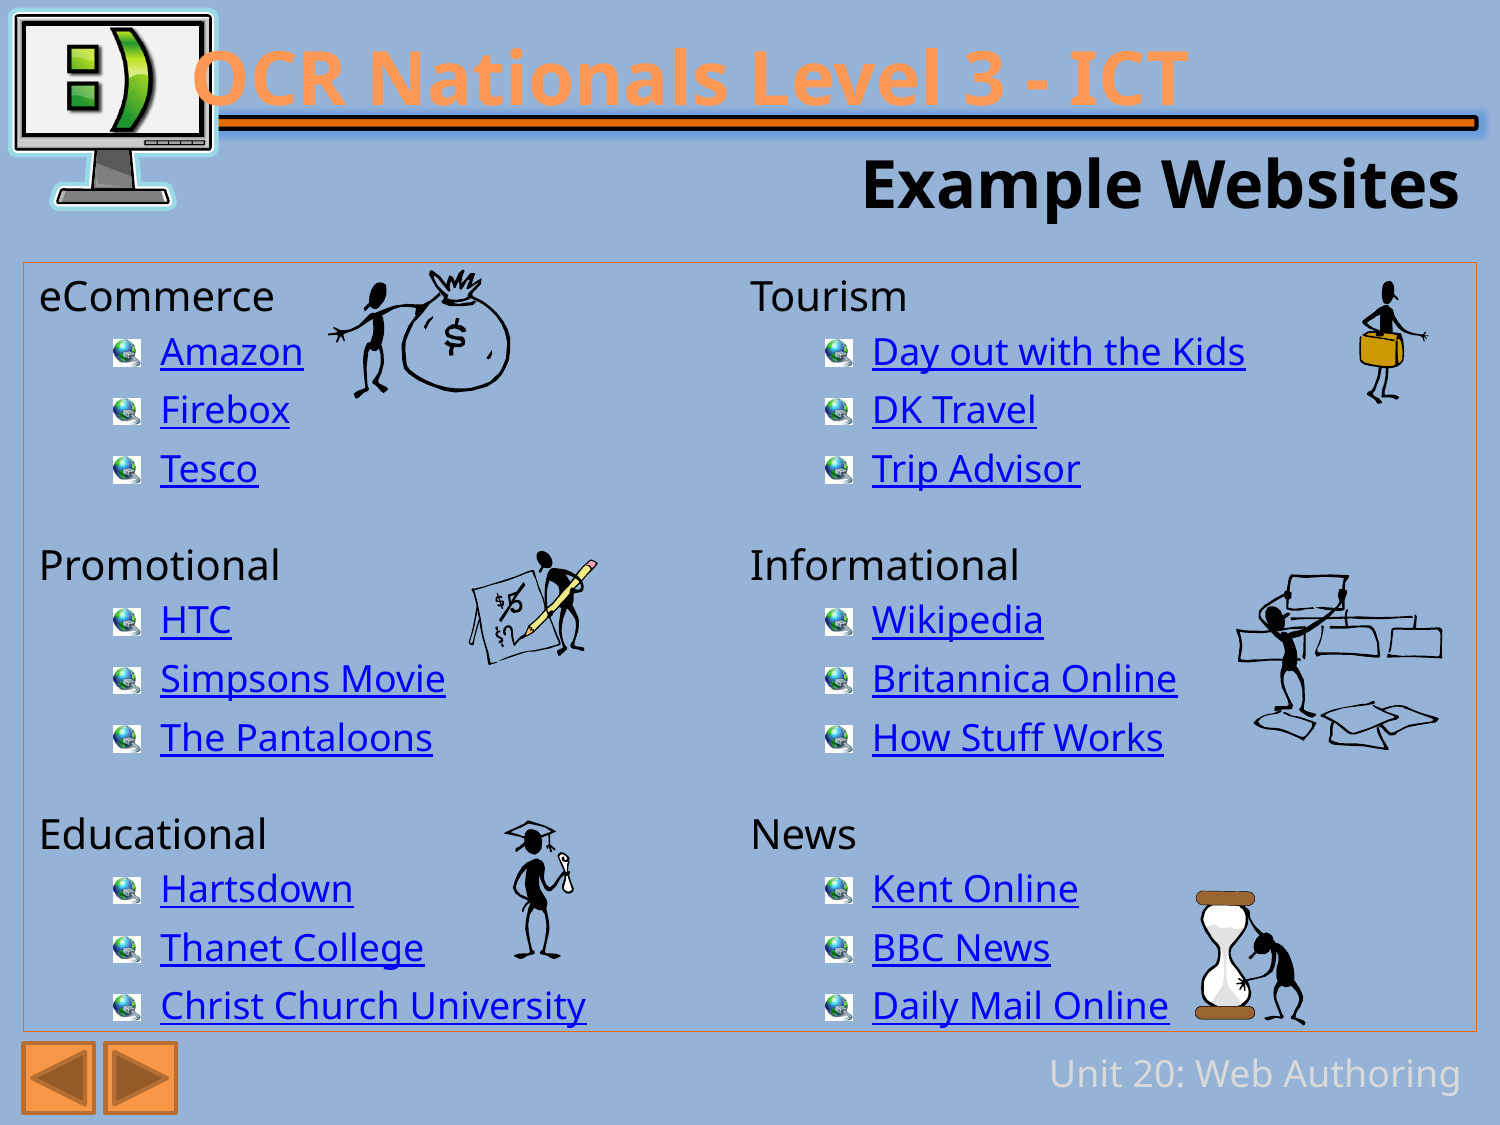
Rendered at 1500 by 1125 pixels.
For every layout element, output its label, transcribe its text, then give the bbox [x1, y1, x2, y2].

picture [113, 877, 141, 904]
picture [113, 725, 141, 753]
list eCommerce Amazon Firebox Tesco Promotional HTC Simpsons Movie The Pantaloons Educational Hartsdown Thanet College Christ Church University Tourism Day out with the Kids DK Travel Trip Advisor Informational Wikipedia Britannica Online How Stuff Works News Kent Online BBC News Daily Mail Online [23, 262, 1477, 1032]
picture [113, 339, 141, 367]
picture [48, 21, 172, 139]
picture [1195, 890, 1306, 1026]
picture [825, 456, 853, 484]
picture [825, 339, 853, 367]
picture [113, 608, 141, 636]
picture [1359, 280, 1429, 404]
picture [1236, 573, 1443, 751]
picture [825, 936, 853, 963]
picture [825, 994, 853, 1021]
picture [113, 667, 141, 694]
picture [825, 877, 853, 904]
picture [468, 550, 598, 666]
picture [327, 269, 511, 399]
picture [113, 456, 141, 484]
picture [113, 994, 141, 1021]
picture [825, 725, 853, 753]
picture [825, 667, 853, 694]
picture [503, 820, 574, 960]
picture [825, 608, 853, 636]
picture [113, 398, 141, 425]
picture [113, 936, 141, 963]
picture [825, 398, 853, 425]
title Example Websites [187, 117, 1477, 247]
